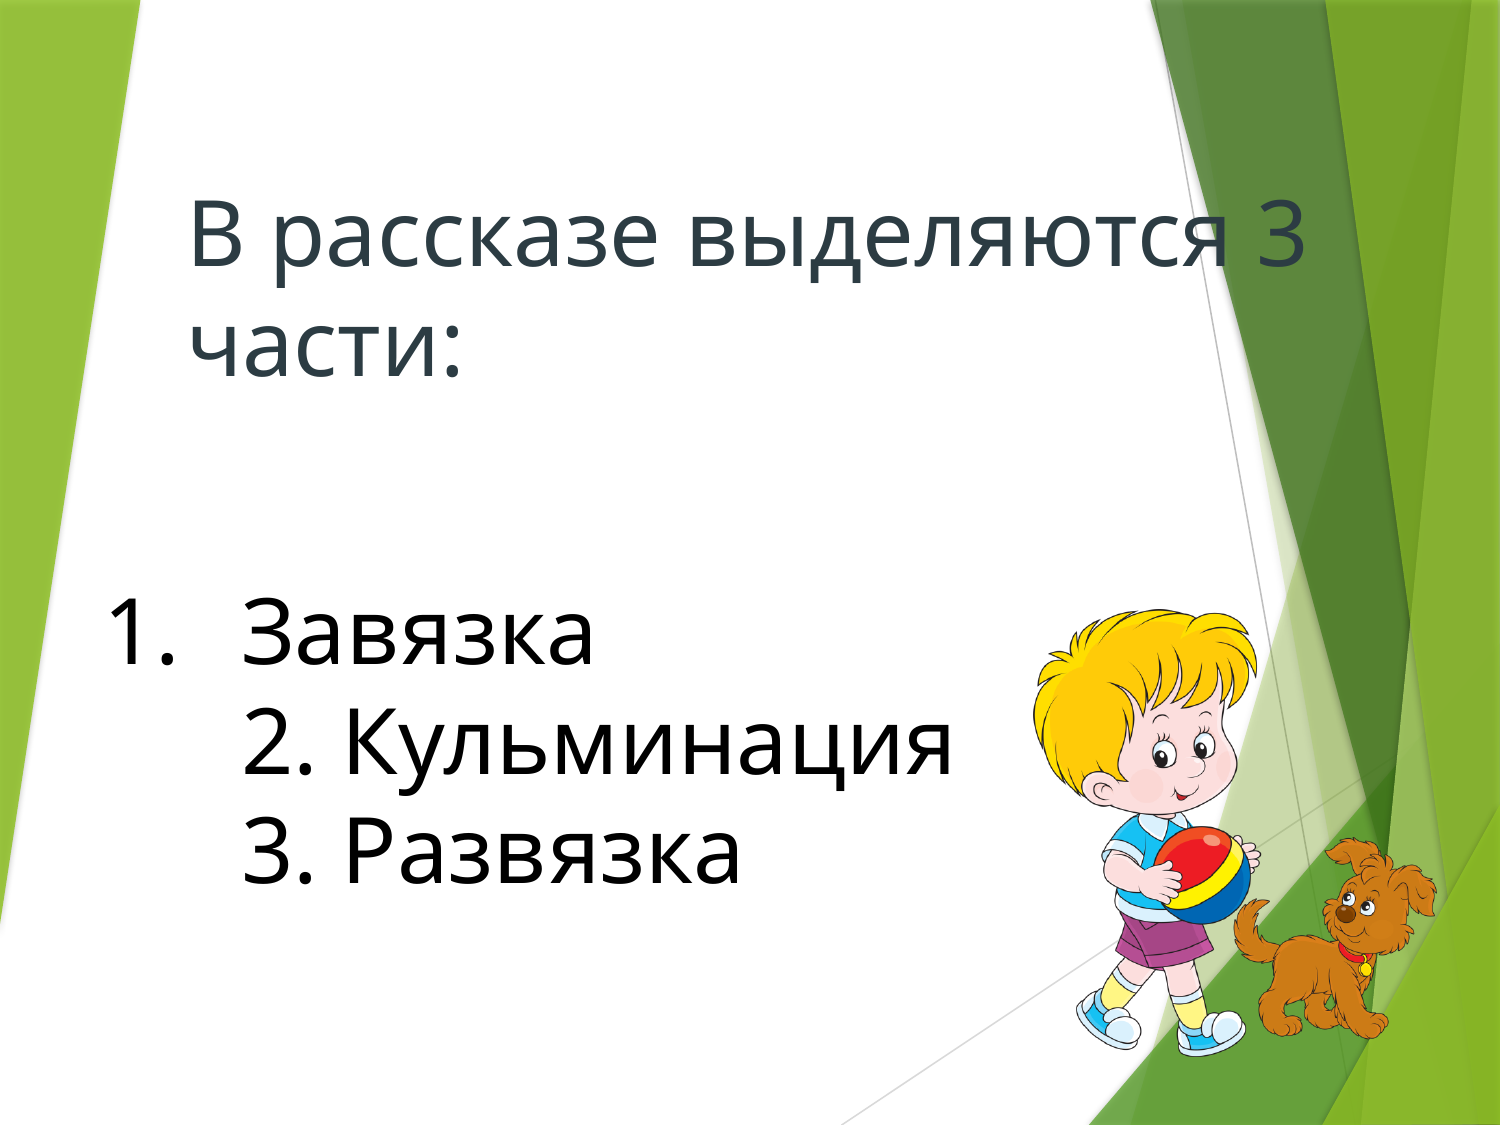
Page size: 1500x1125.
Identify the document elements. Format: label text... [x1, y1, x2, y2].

title В рассказе выделяются 3 части: [171, 160, 1447, 402]
picture [1033, 609, 1437, 1057]
text_box Завязка 2. Кульминация 3. Развязка [88, 668, 1028, 910]
